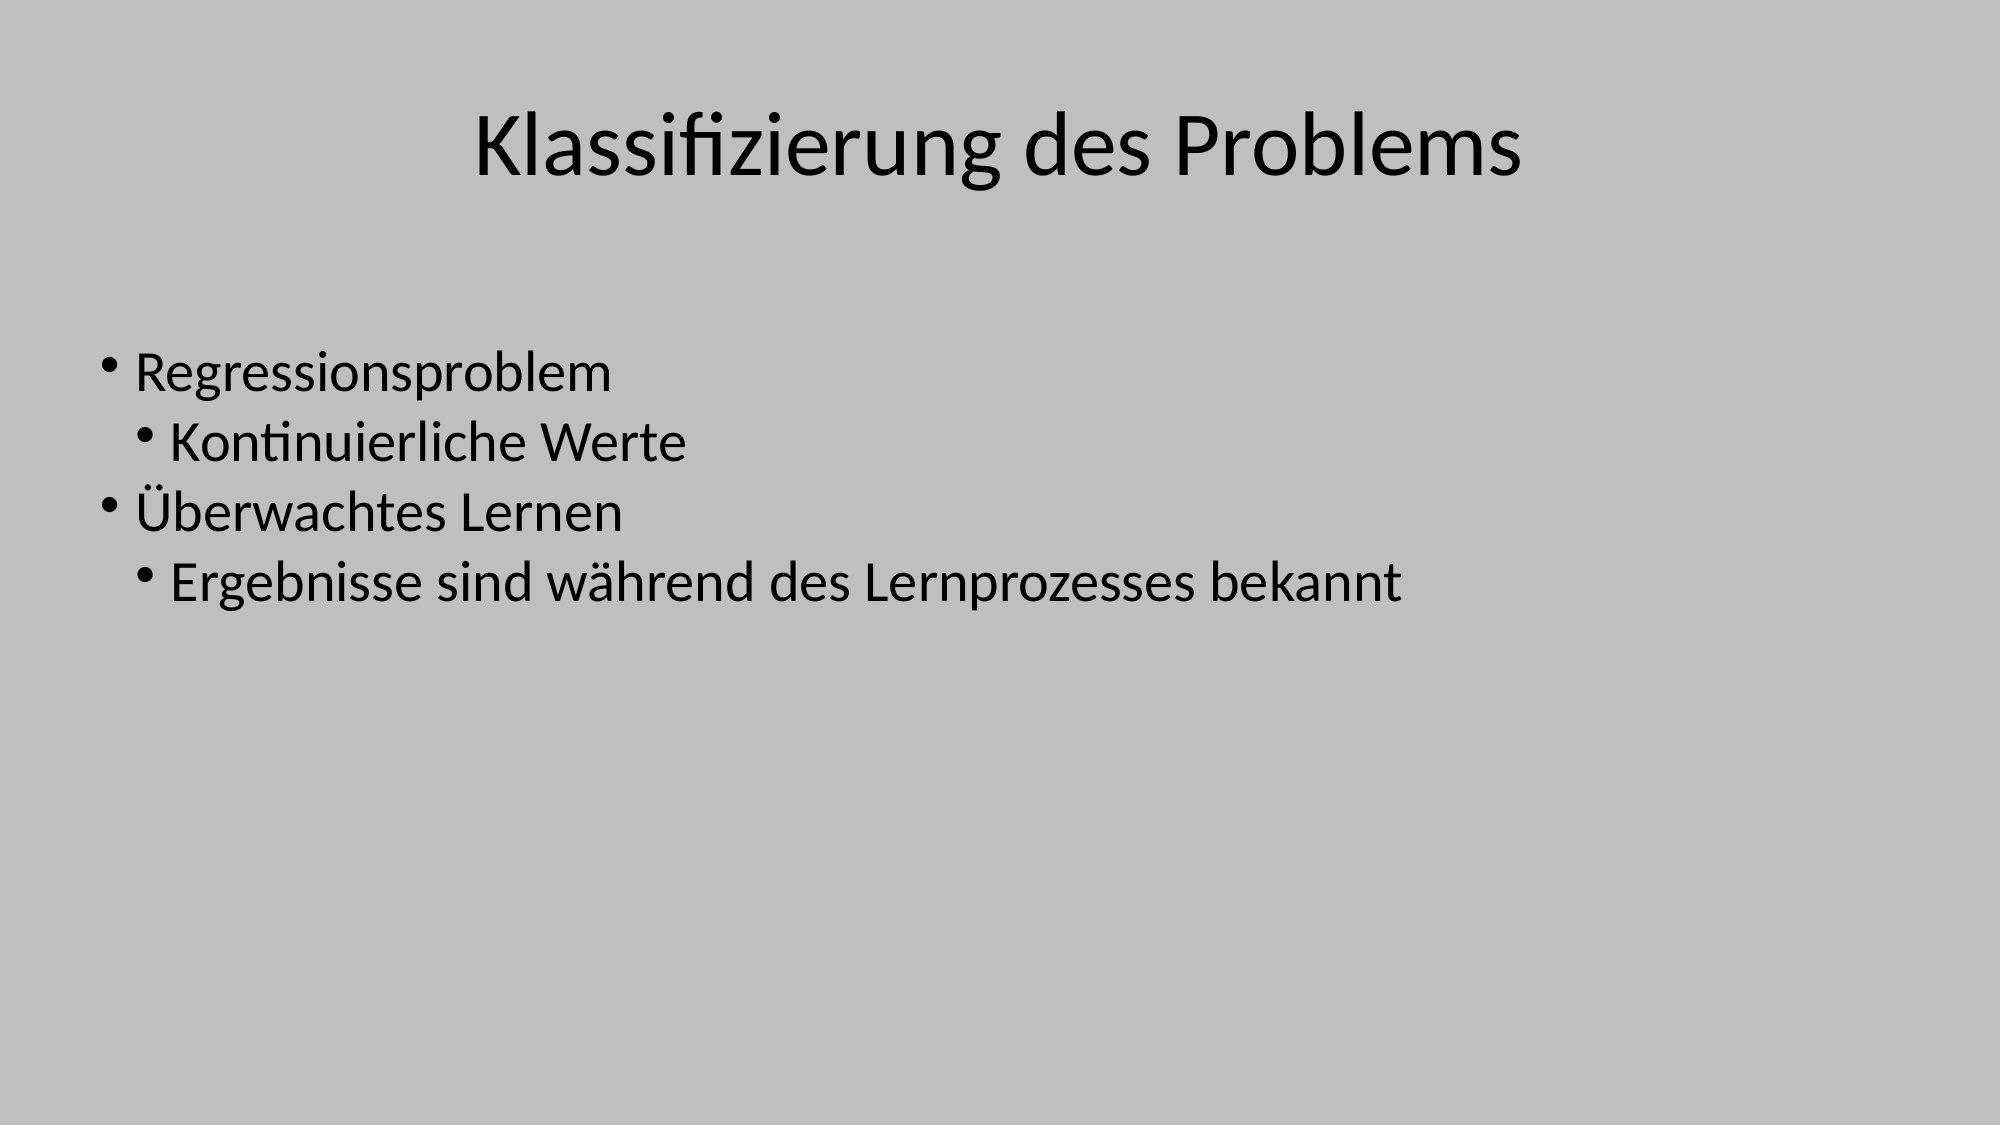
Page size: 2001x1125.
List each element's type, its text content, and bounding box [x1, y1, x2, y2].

text_box Klassifizierung des Problems [99, 44, 1900, 233]
text_box Regressionsproblem Kontinuierliche Werte Überwachtes Lernen Ergebnisse sind während des Lernprozesses bekannt [99, 263, 1900, 916]
